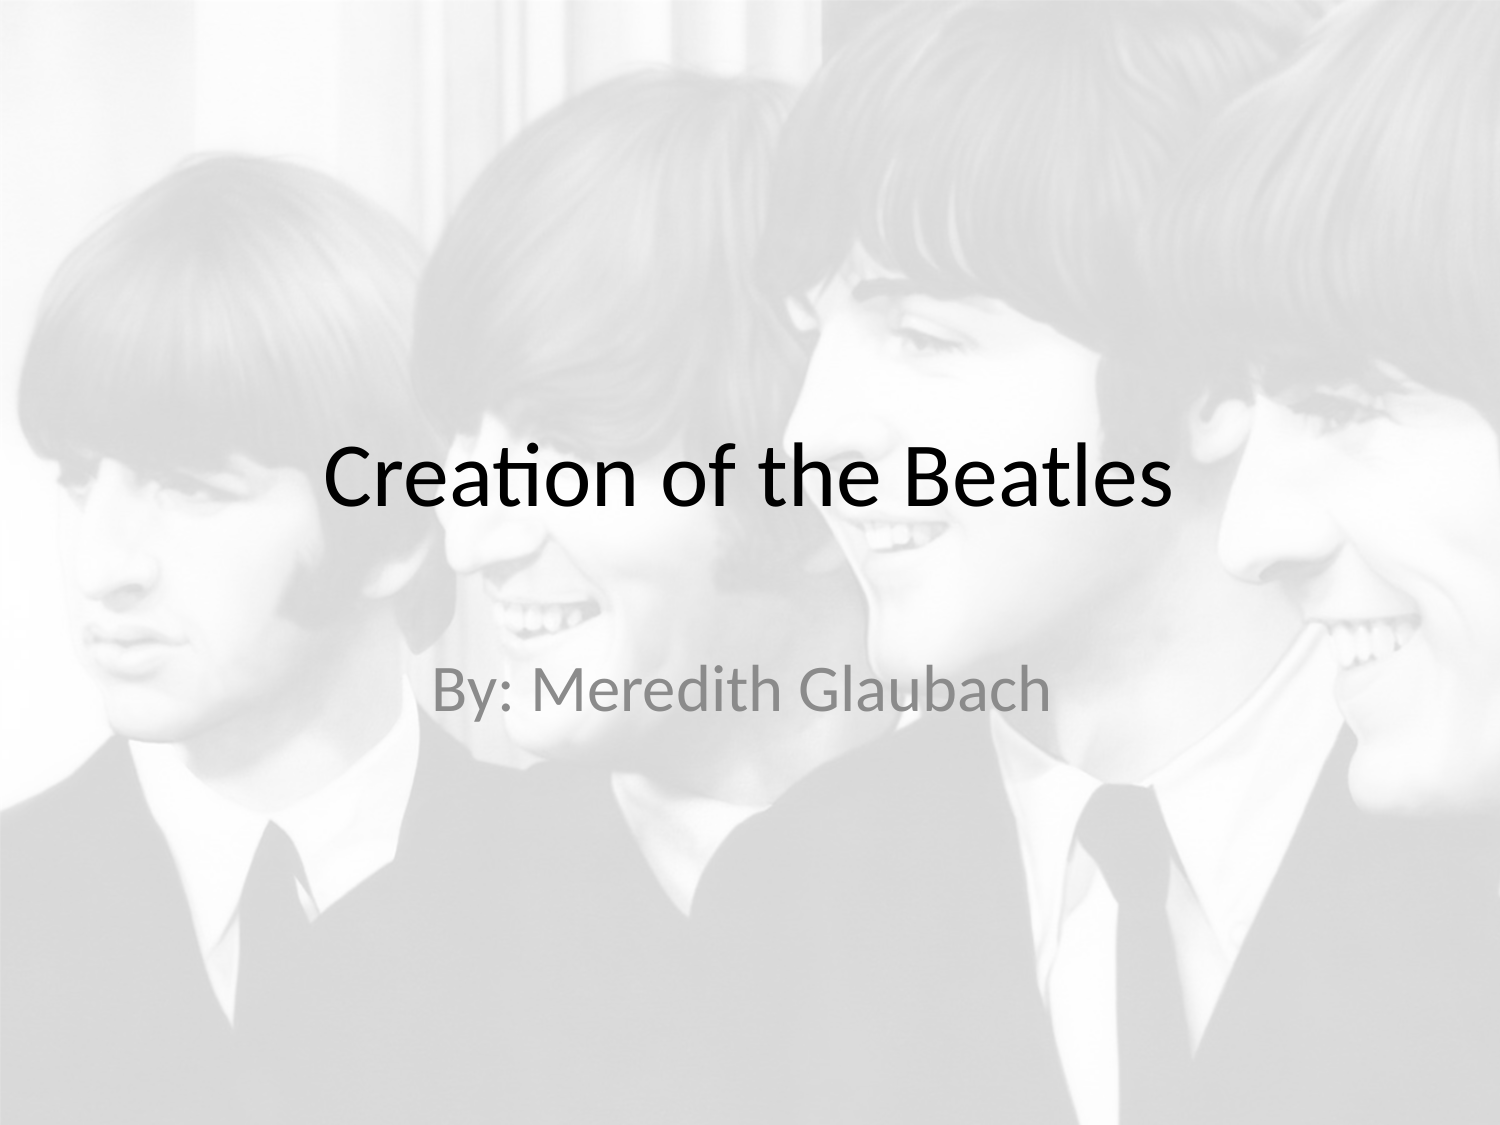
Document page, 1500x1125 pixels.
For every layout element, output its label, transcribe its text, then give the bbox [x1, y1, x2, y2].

title Creation of the Beatles [112, 349, 1388, 591]
subtitle By: Meredith Glaubach [225, 637, 1275, 925]
